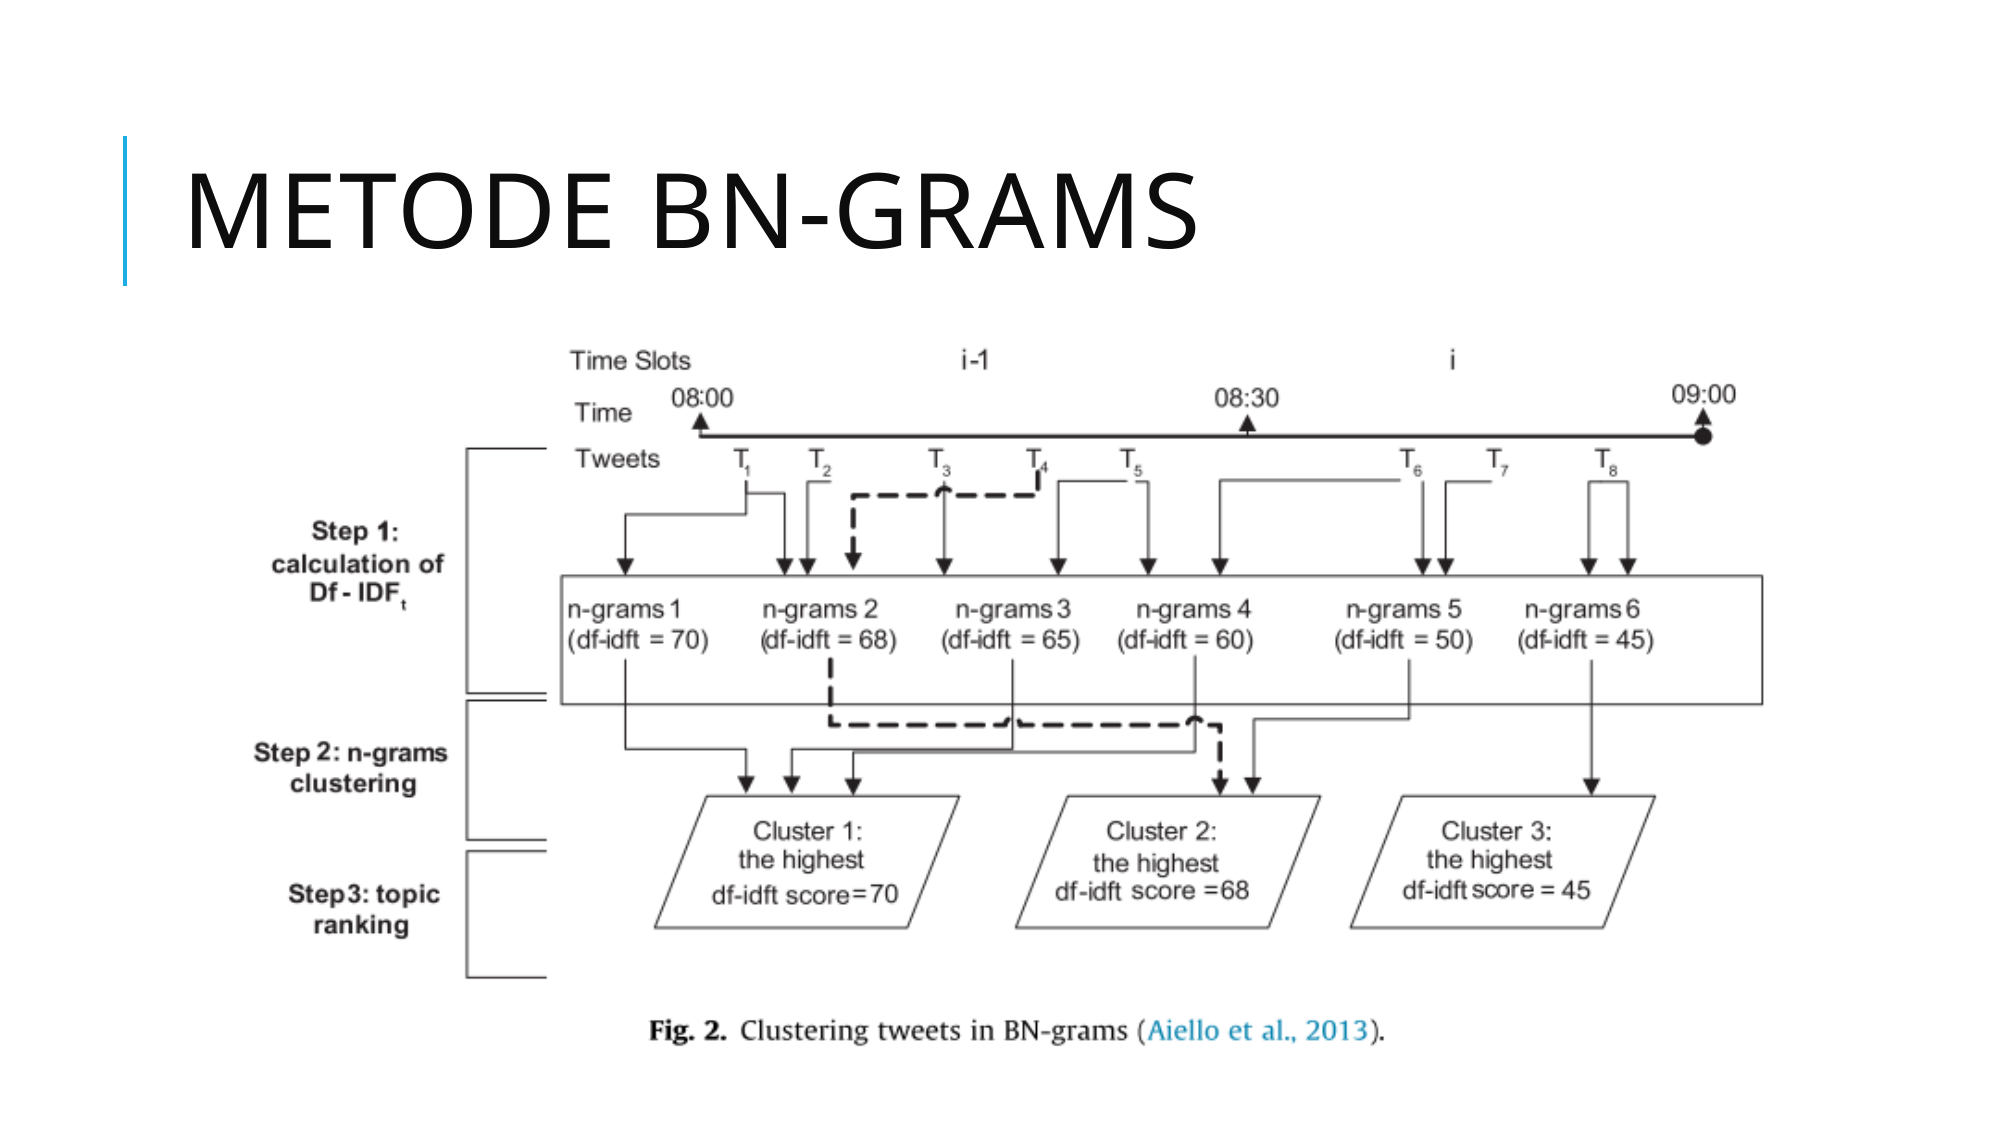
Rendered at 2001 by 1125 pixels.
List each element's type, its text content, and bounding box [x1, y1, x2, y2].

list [174, 323, 1784, 1057]
title Metode BN-Grams [168, 96, 1763, 332]
